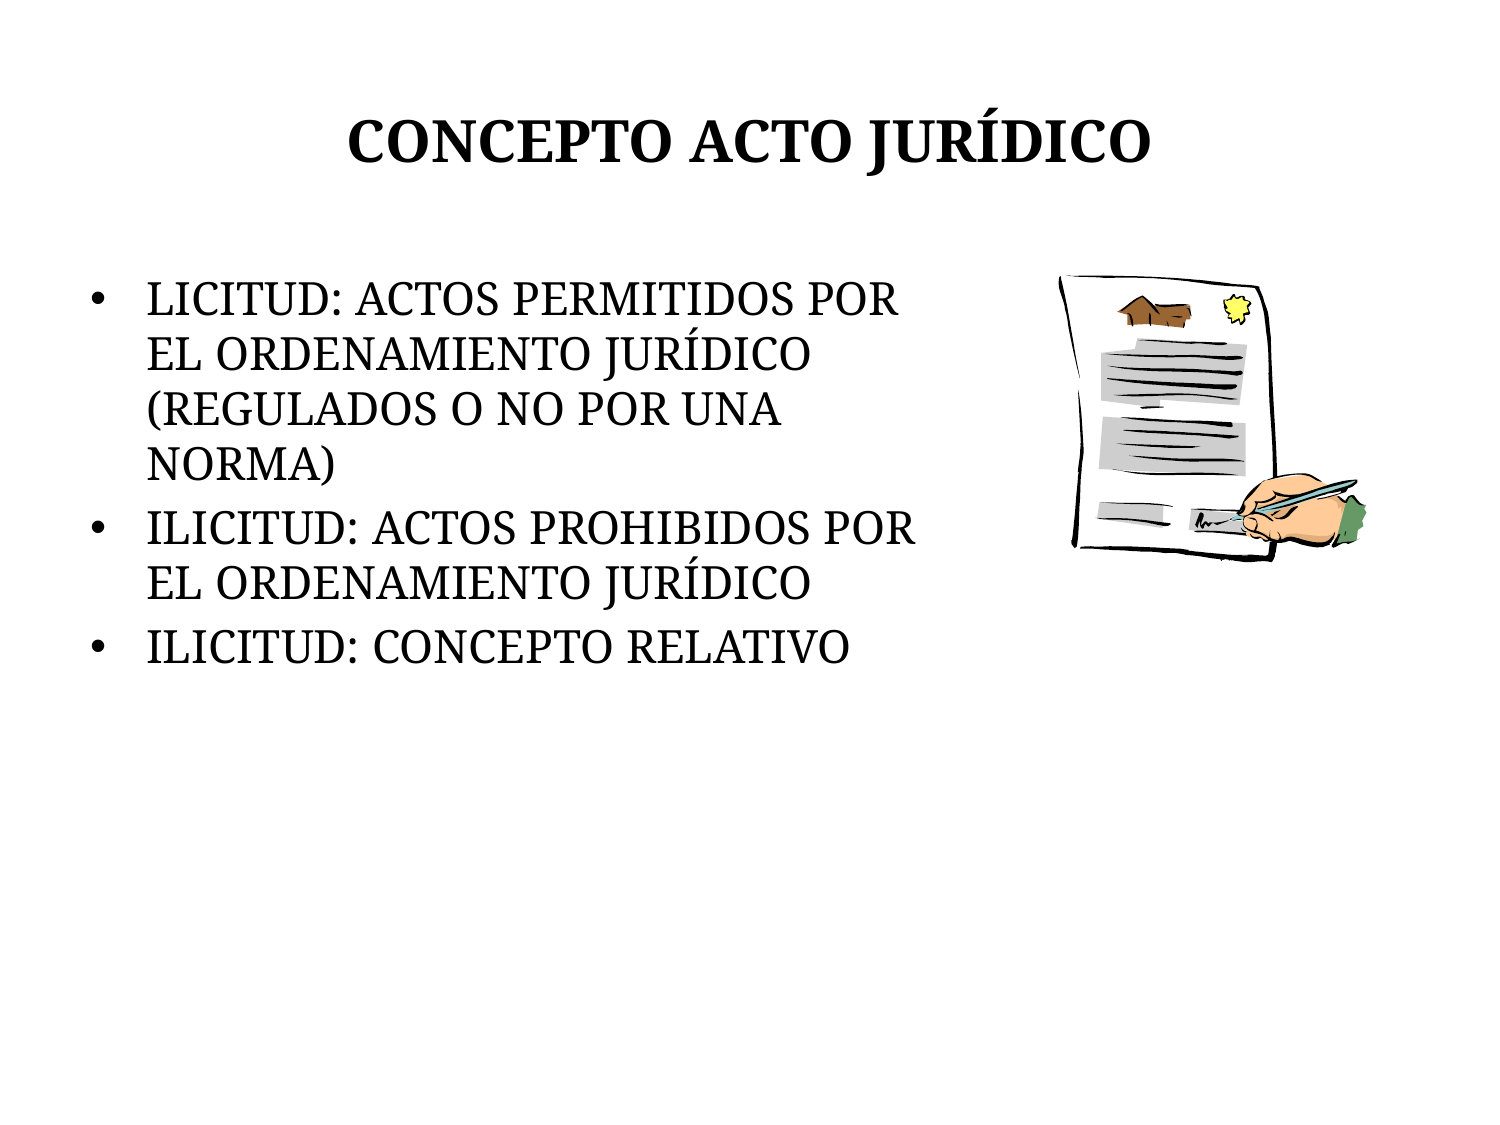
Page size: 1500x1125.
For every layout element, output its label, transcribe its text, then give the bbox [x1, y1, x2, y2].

list LICITUD: ACTOS PERMITIDOS POR EL ORDENAMIENTO JURÍDICO (REGULADOS O NO POR UNA NORMA) ILICITUD: ACTOS PROHIBIDOS POR EL ORDENAMIENTO JURÍDICO ILICITUD: CONCEPTO RELATIVO [75, 262, 938, 1005]
title CONCEPTO ACTO JURÍDICO [75, 45, 1425, 233]
picture [1056, 274, 1376, 563]
